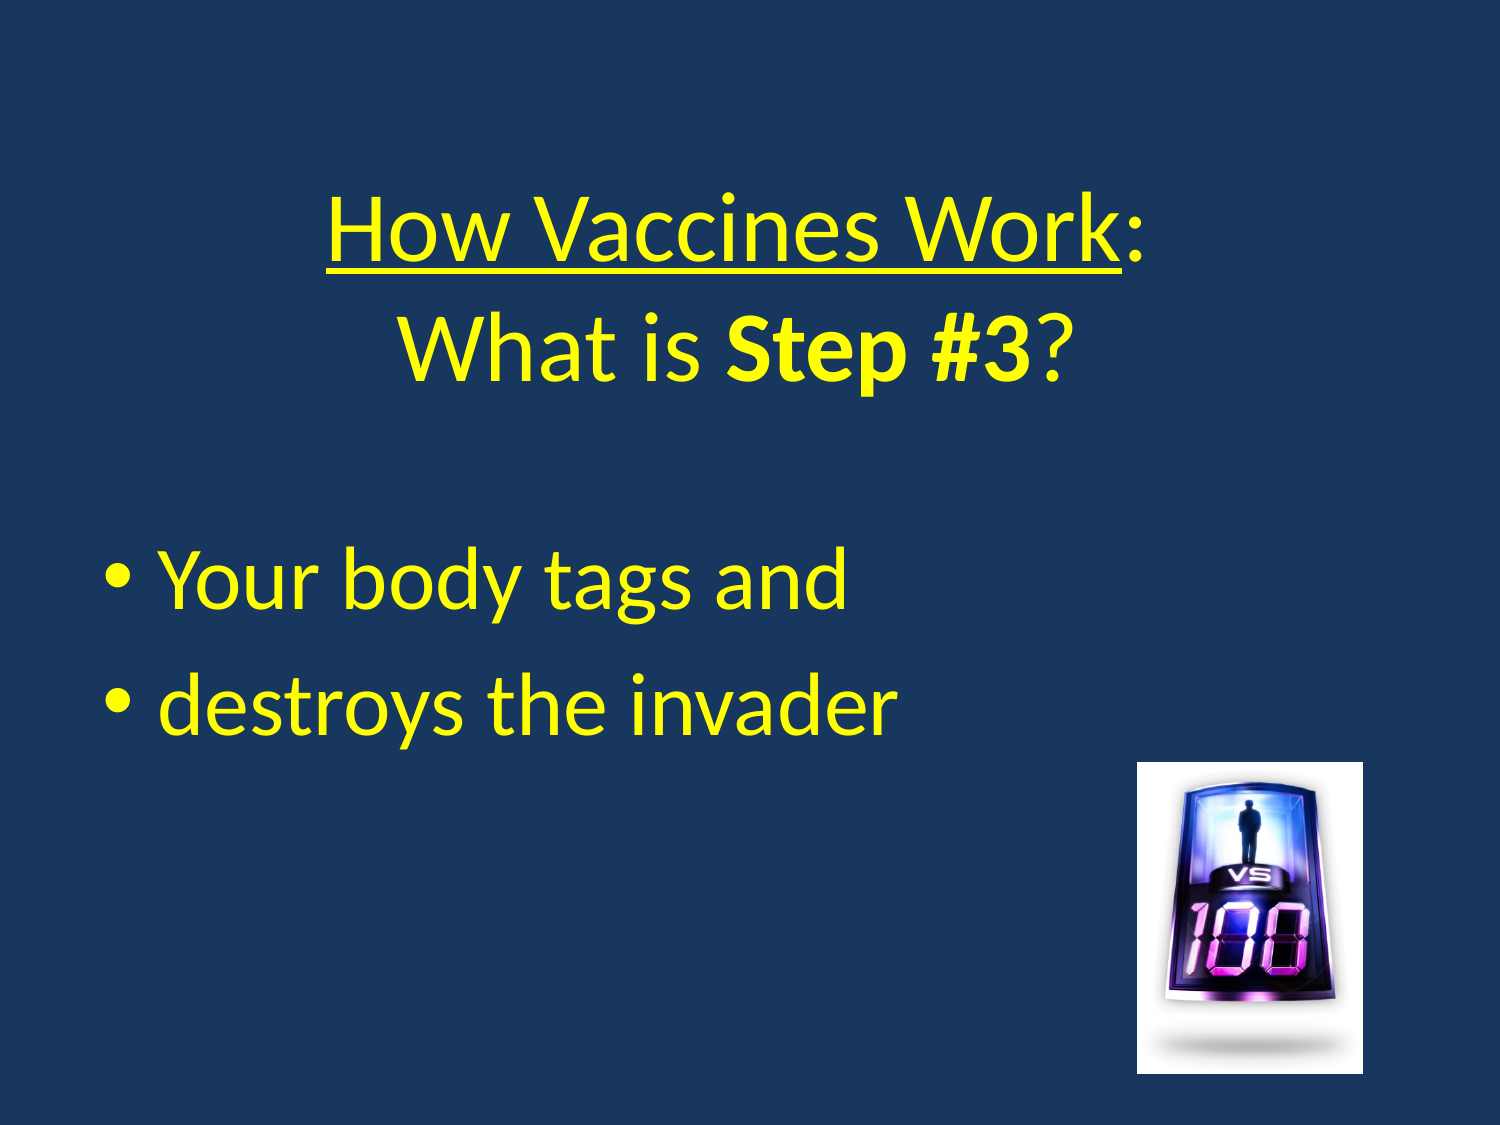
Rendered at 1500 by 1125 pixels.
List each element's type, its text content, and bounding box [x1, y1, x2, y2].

title How Vaccines Work: What is Step #3? [62, 75, 1413, 488]
list Your body tags and destroys the invader [87, 512, 1438, 763]
picture [1137, 762, 1363, 1074]
